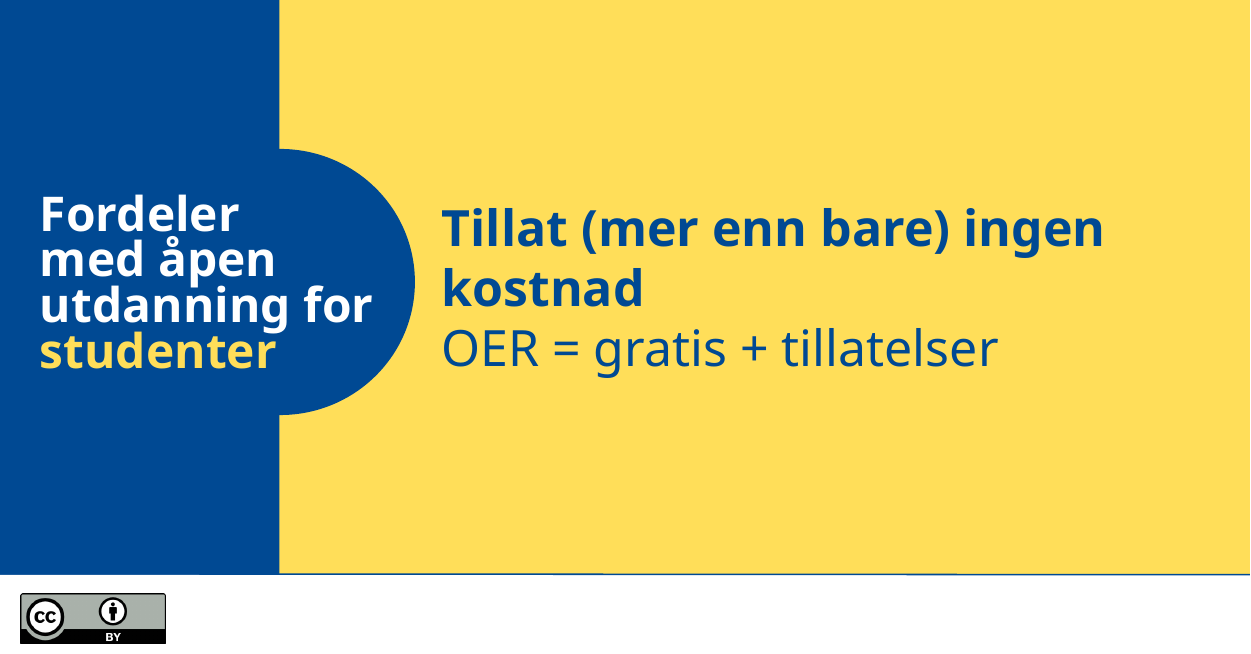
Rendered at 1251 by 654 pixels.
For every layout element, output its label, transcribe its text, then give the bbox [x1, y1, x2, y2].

text_box [0, 0, 280, 573]
text_box [206, 393, 355, 416]
picture [20, 592, 166, 645]
text_box [0, 582, 1250, 654]
text_box Tillat (mer enn bare) ingen kostnad OER = gratis + tillatelser [426, 181, 1250, 392]
text_box Fordeler med åpen utdanning for studenter [24, 179, 420, 393]
text_box [195, 148, 366, 179]
